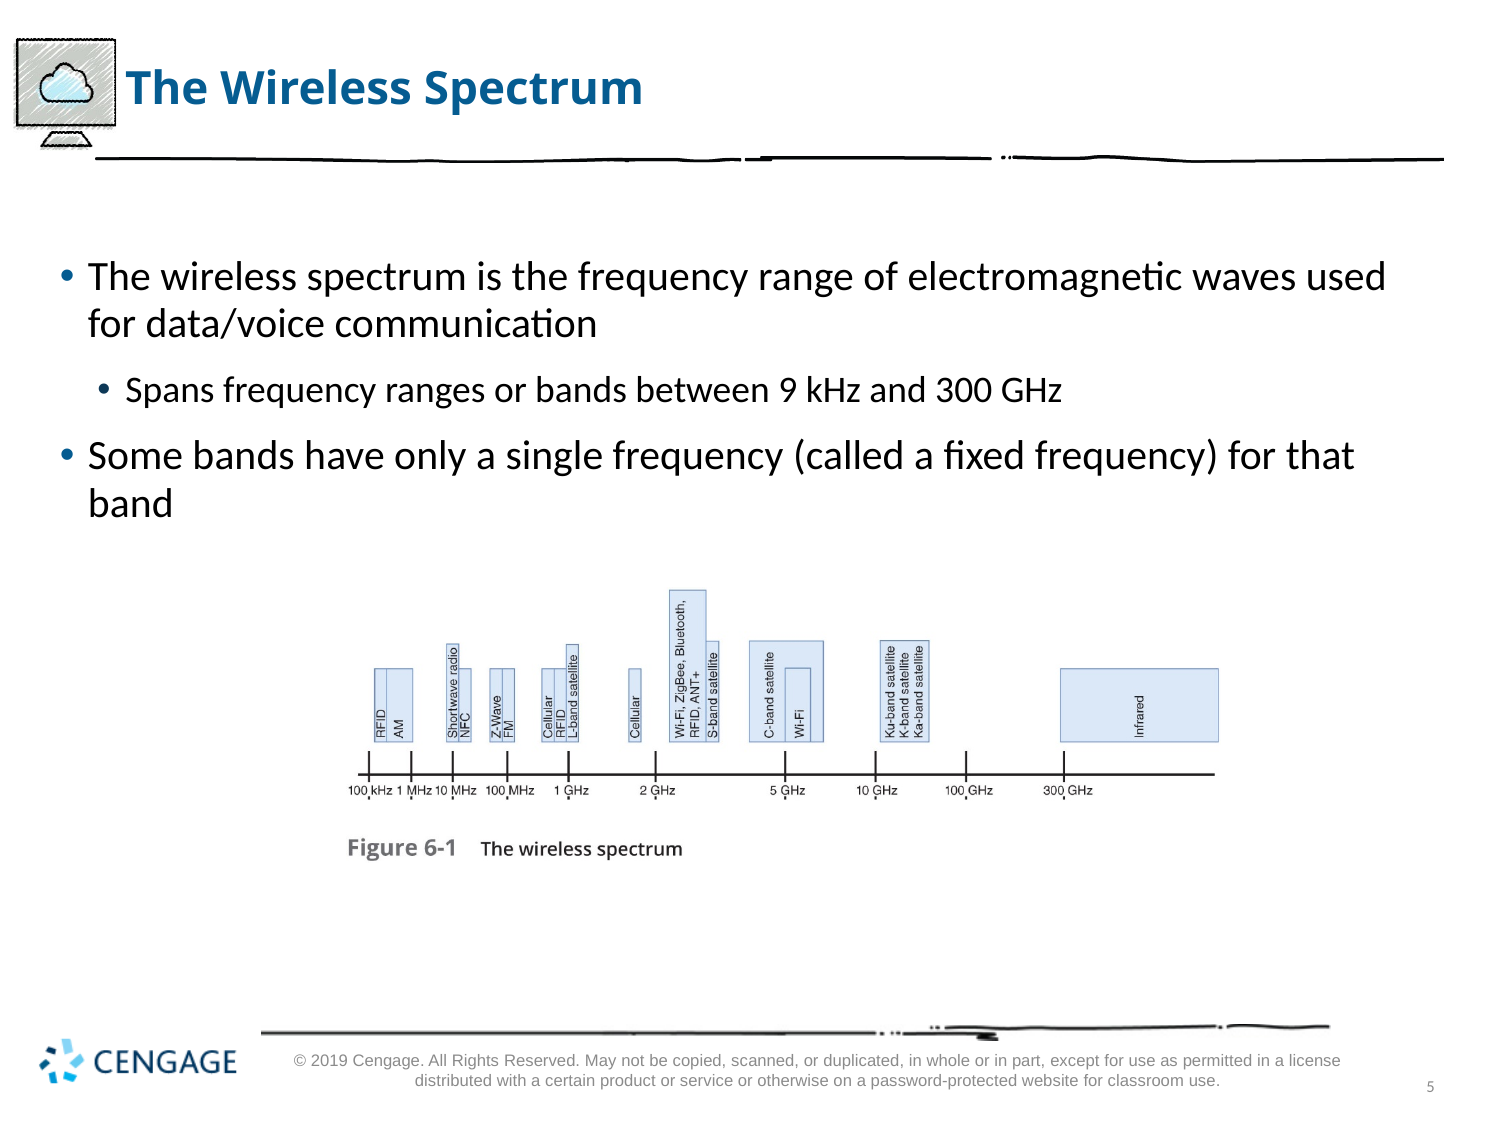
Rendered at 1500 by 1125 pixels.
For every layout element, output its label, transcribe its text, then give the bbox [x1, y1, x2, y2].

footer © 2019 Cengage. All Rights Reserved. May not be copied, scanned, or duplicated, in whole or in part, except for use as permitted in a license distributed with a certain product or service or otherwise on a password-protected website for classroom use. [262, 1050, 1375, 1091]
picture [345, 587, 1221, 863]
picture [95, 155, 1444, 163]
picture [19, 1025, 249, 1096]
title The Wireless Spectrum [125, 66, 1442, 116]
picture [13, 36, 117, 151]
picture [261, 1024, 1331, 1041]
list The wireless spectrum is the frequency range of electromagnetic waves used for data/voice communication Spans frequency ranges or bands between 9 kHz and 300 GHz Some bands have only a single frequency (called a fixed frequency) for that band [59, 252, 1441, 530]
